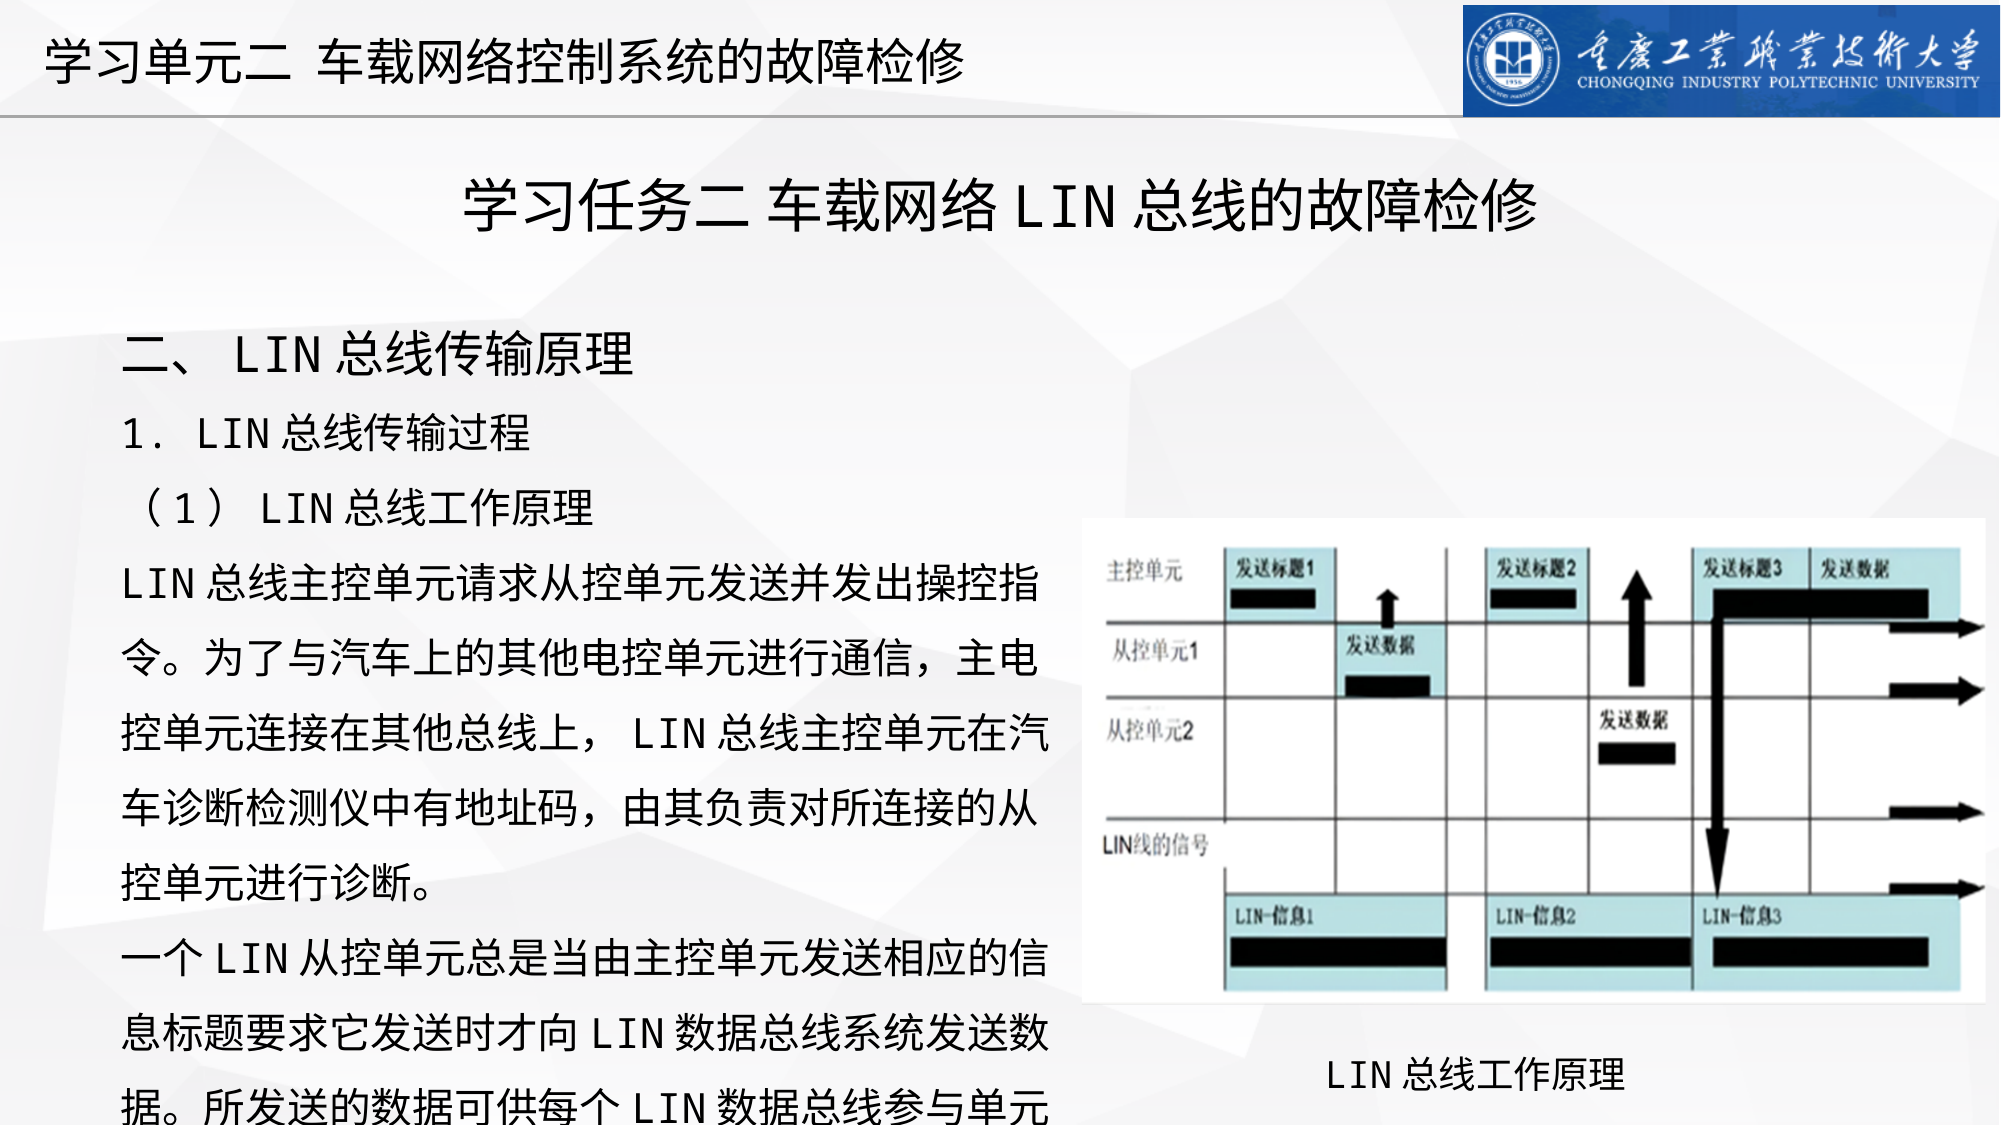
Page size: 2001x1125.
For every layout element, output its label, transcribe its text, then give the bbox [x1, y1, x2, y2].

picture [0, 0, 2001, 117]
picture [0, 118, 1999, 1125]
text_box 学习任务二 车载网络LIN总线的故障检修 [433, 161, 1567, 247]
text_box LIN总线工作原理 [1310, 1020, 1648, 1103]
text_box 二、LIN总线传输原理 1. LIN总线传输过程 （1）LIN总线工作原理 LIN总线主控单元请求从控单元发送并发出操控指令。为了与汽车上的其他电控单元进行通信，主电控单元连接在其他总线上，LIN总线主控单元在汽车诊断检测仪中有地址码，由其负责对所连接的从控单元进行诊断。 一个LIN从控单元总是当由主控单元发送相应的信息标题要求它发送时才向LIN数据总线系统发送数据。所发送的数据可供每个LIN数据总线参与单元接收。 [105, 284, 1082, 1125]
